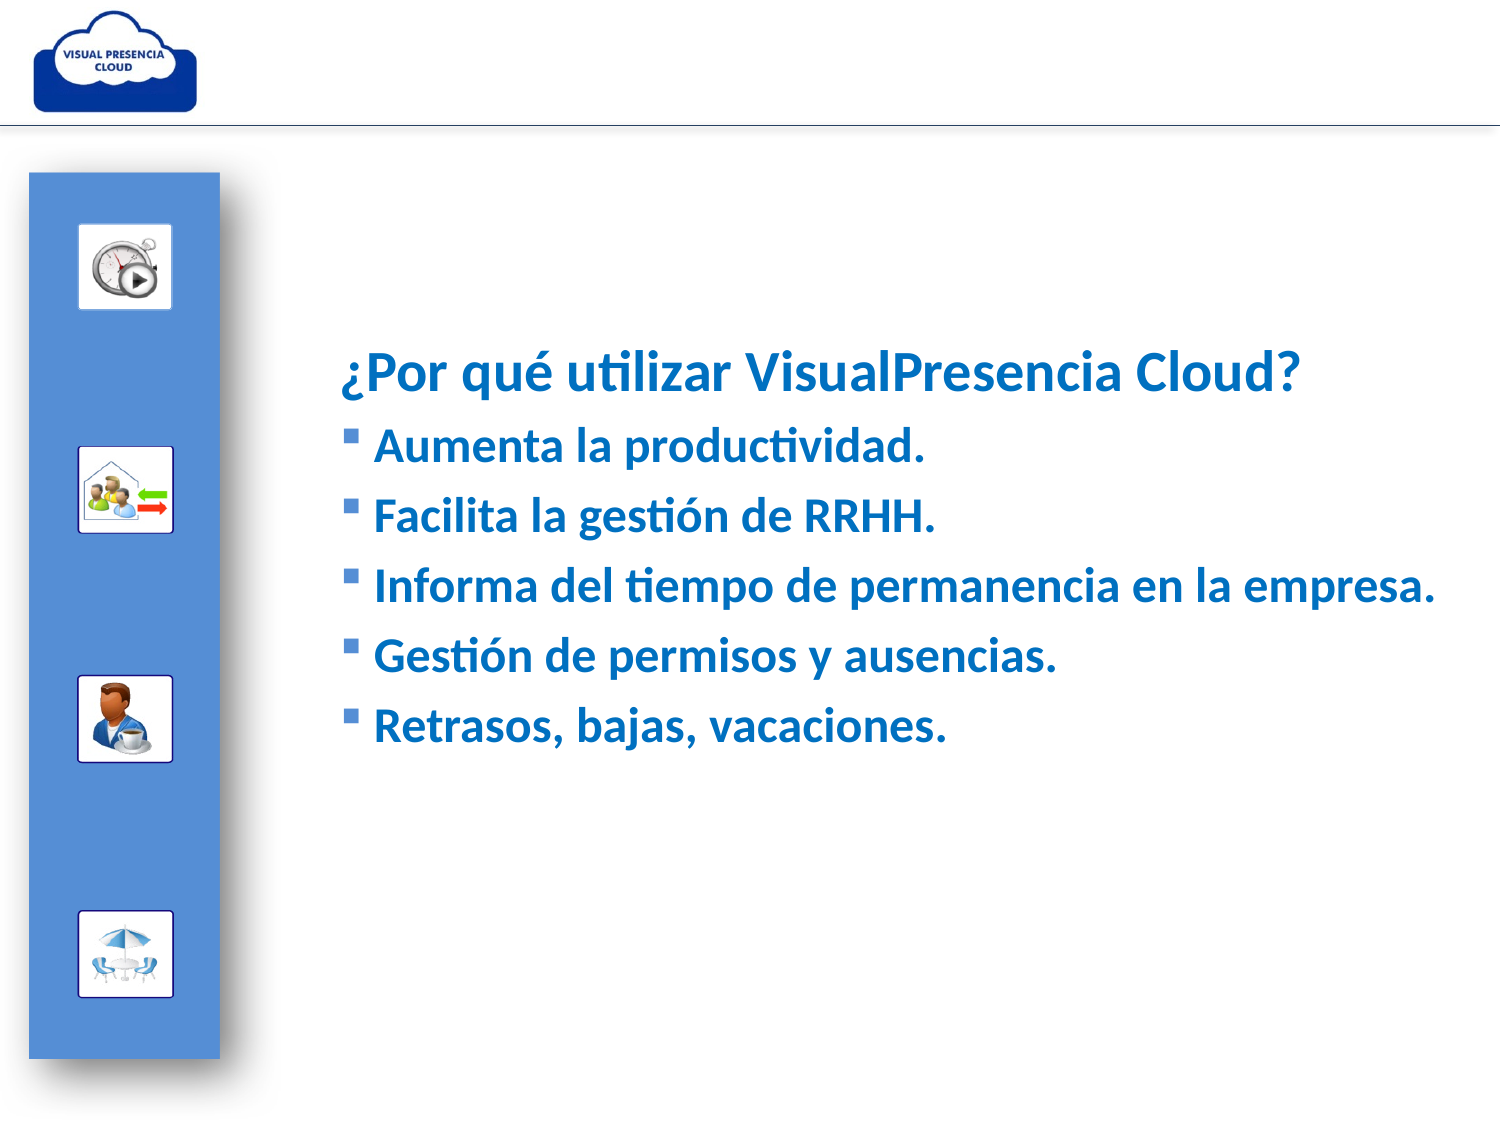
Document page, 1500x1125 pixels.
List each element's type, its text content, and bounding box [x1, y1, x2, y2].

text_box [0, 6, 1500, 126]
picture [29, 172, 220, 1059]
list ¿Por qué utilizar VisualPresencia Cloud? Aumenta la productividad. Facilita la gestión de RRHH. Informa del tiempo de permanencia en la empresa. Gestión de permisos y ausencias. Retrasos, bajas, vacaciones. [324, 255, 1459, 905]
